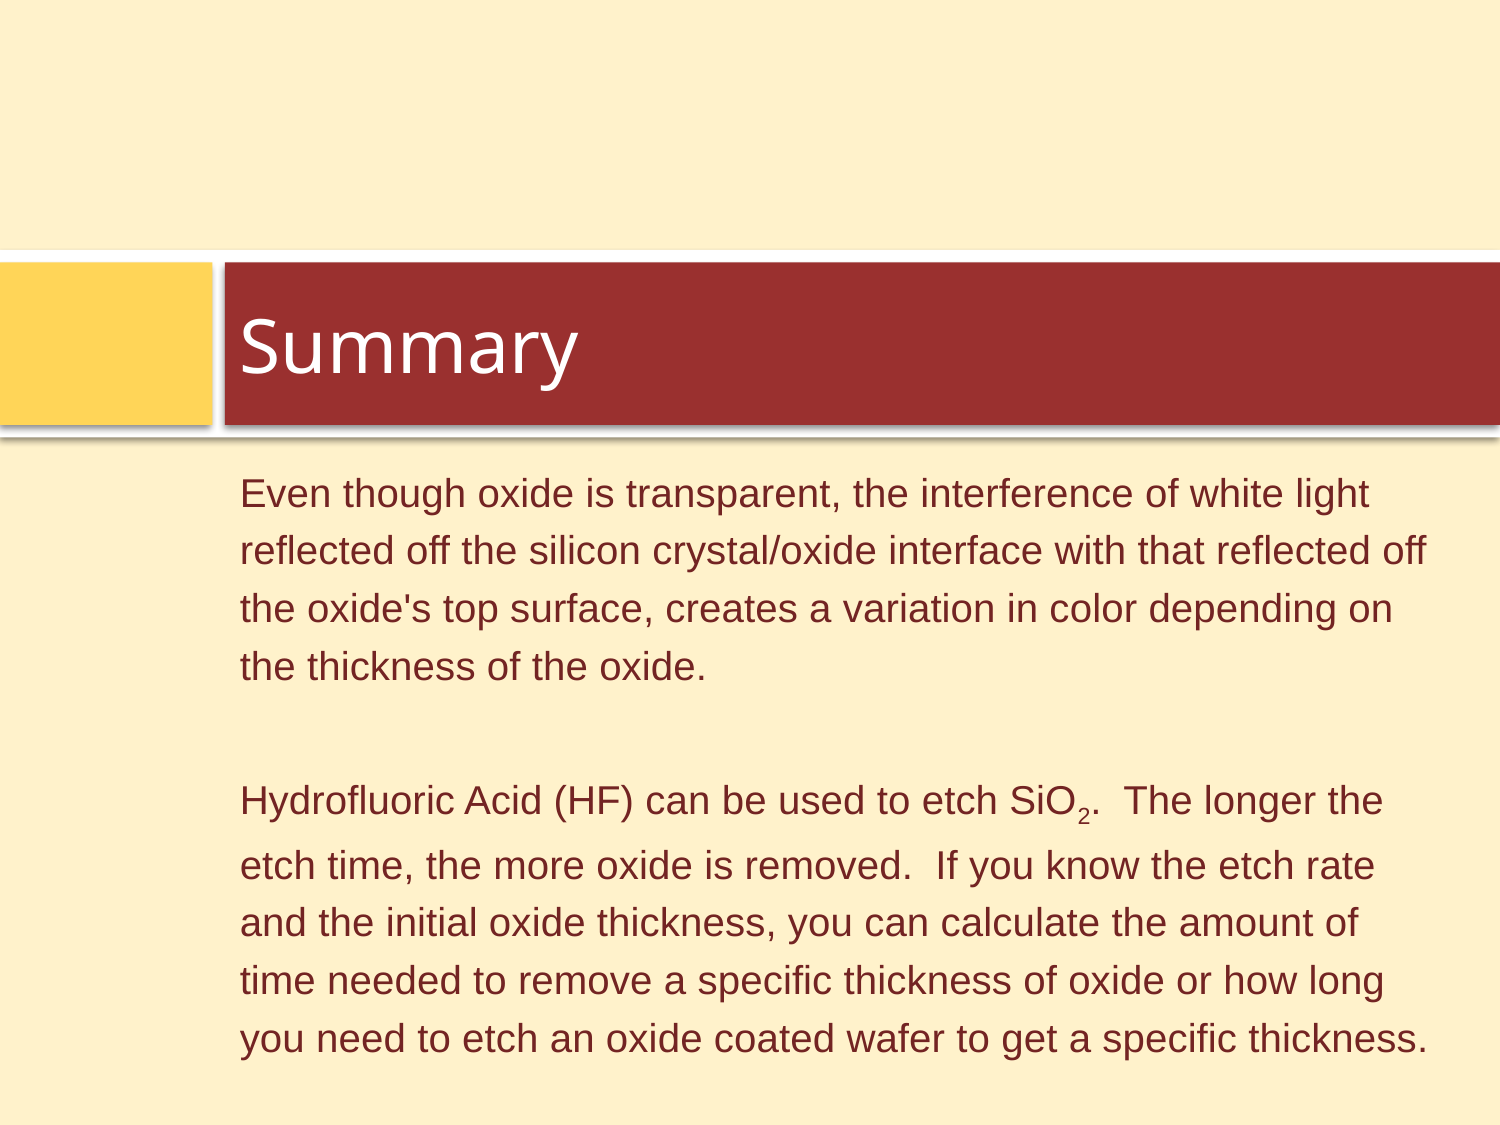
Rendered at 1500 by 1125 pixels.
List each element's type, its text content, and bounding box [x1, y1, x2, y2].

list Even though oxide is transparent, the interference of white light reflected off the silicon crystal/oxide interface with that reflected off the oxide's top surface, creates a variation in color depending on the thickness of the oxide. Hydrofluoric Acid (HF) can be used to etch SiO2. The longer the etch time, the more oxide is removed. If you know the etch rate and the initial oxide thickness, you can calculate the amount of time needed to remove a specific thickness of oxide or how long you need to etch an oxide coated wafer to get a specific thickness. [225, 450, 1446, 1080]
title Summary [225, 262, 1475, 425]
